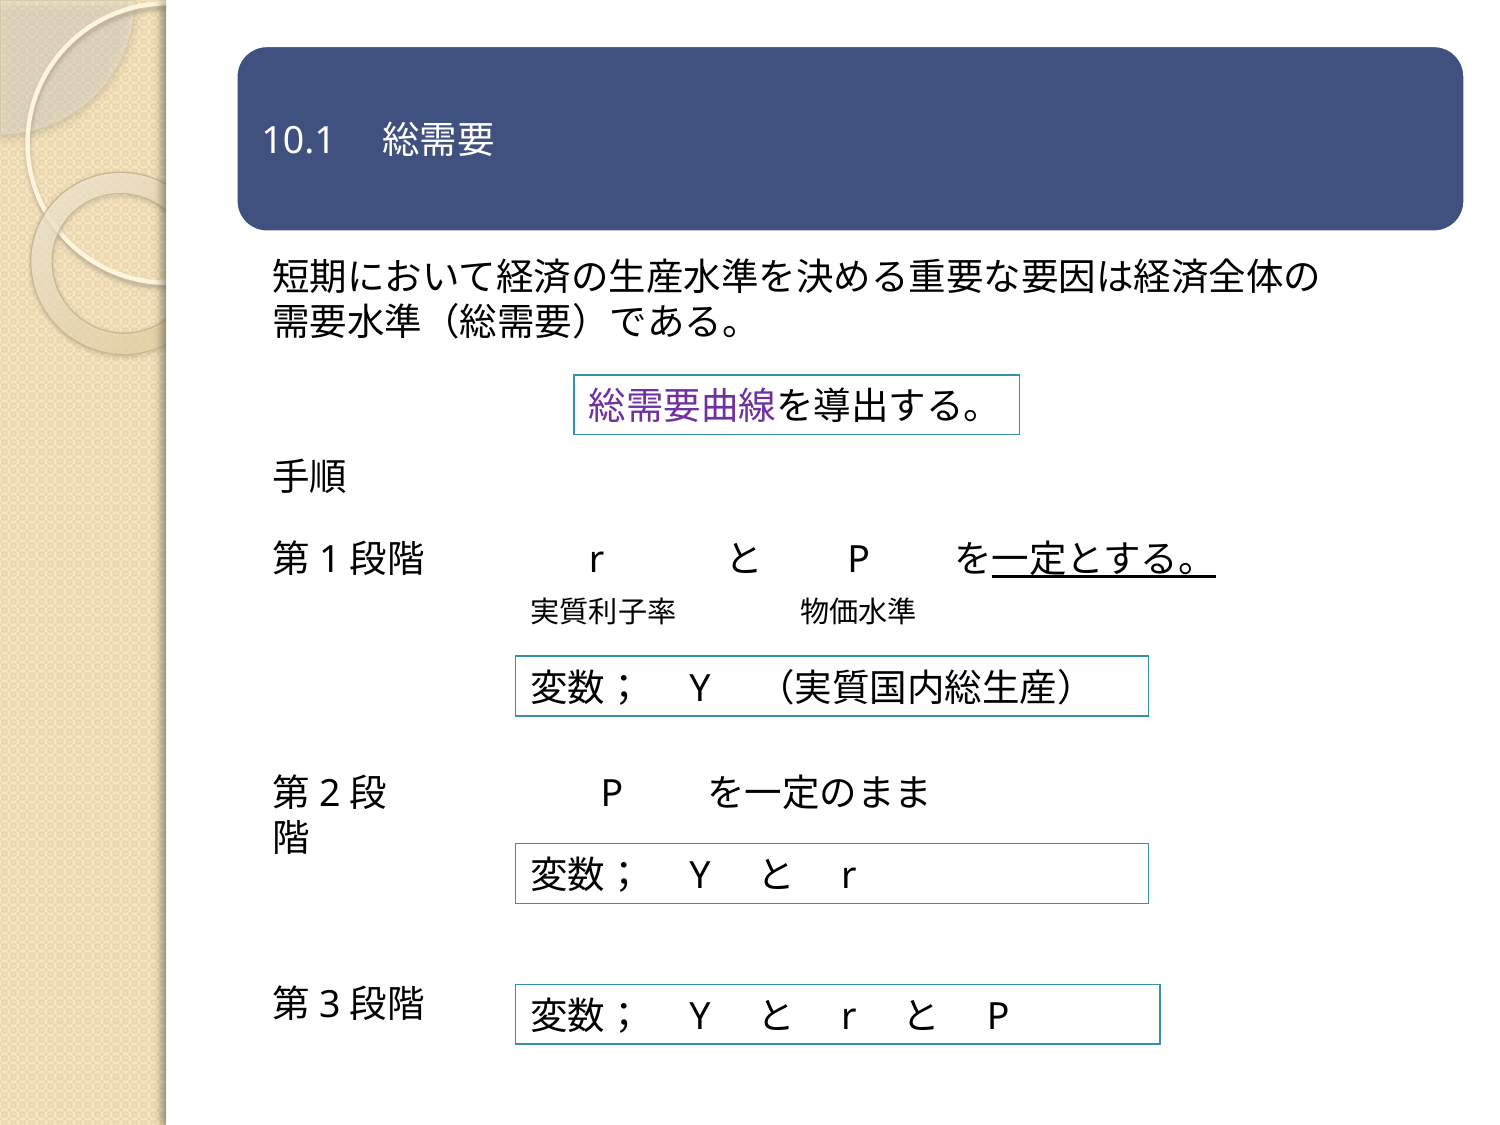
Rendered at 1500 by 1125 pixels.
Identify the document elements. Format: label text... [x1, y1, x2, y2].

text_box 手順 [257, 445, 387, 505]
text_box 変数； Y と r [515, 843, 1149, 904]
text_box 変数； Y と r と P [515, 984, 1161, 1045]
text_box P を一定のまま [585, 761, 961, 822]
text_box 第2段階 [257, 761, 434, 867]
text_box 総需要曲線を導出する。 [574, 374, 1020, 435]
text_box 物価水準 [785, 585, 973, 636]
text_box 第1段階 [257, 527, 446, 588]
text_box 変数； Y （実質国内総生産） [515, 656, 1149, 716]
text_box r と P を一定とする。 [574, 527, 1231, 588]
text_box 短期において経済の生産水準を決める重要な要因は経済全体の需要水準（総需要）である。 [257, 246, 1372, 351]
text_box 第3段階 [257, 972, 446, 1033]
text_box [235, 44, 1466, 233]
text_box 実質利子率 [515, 585, 715, 636]
